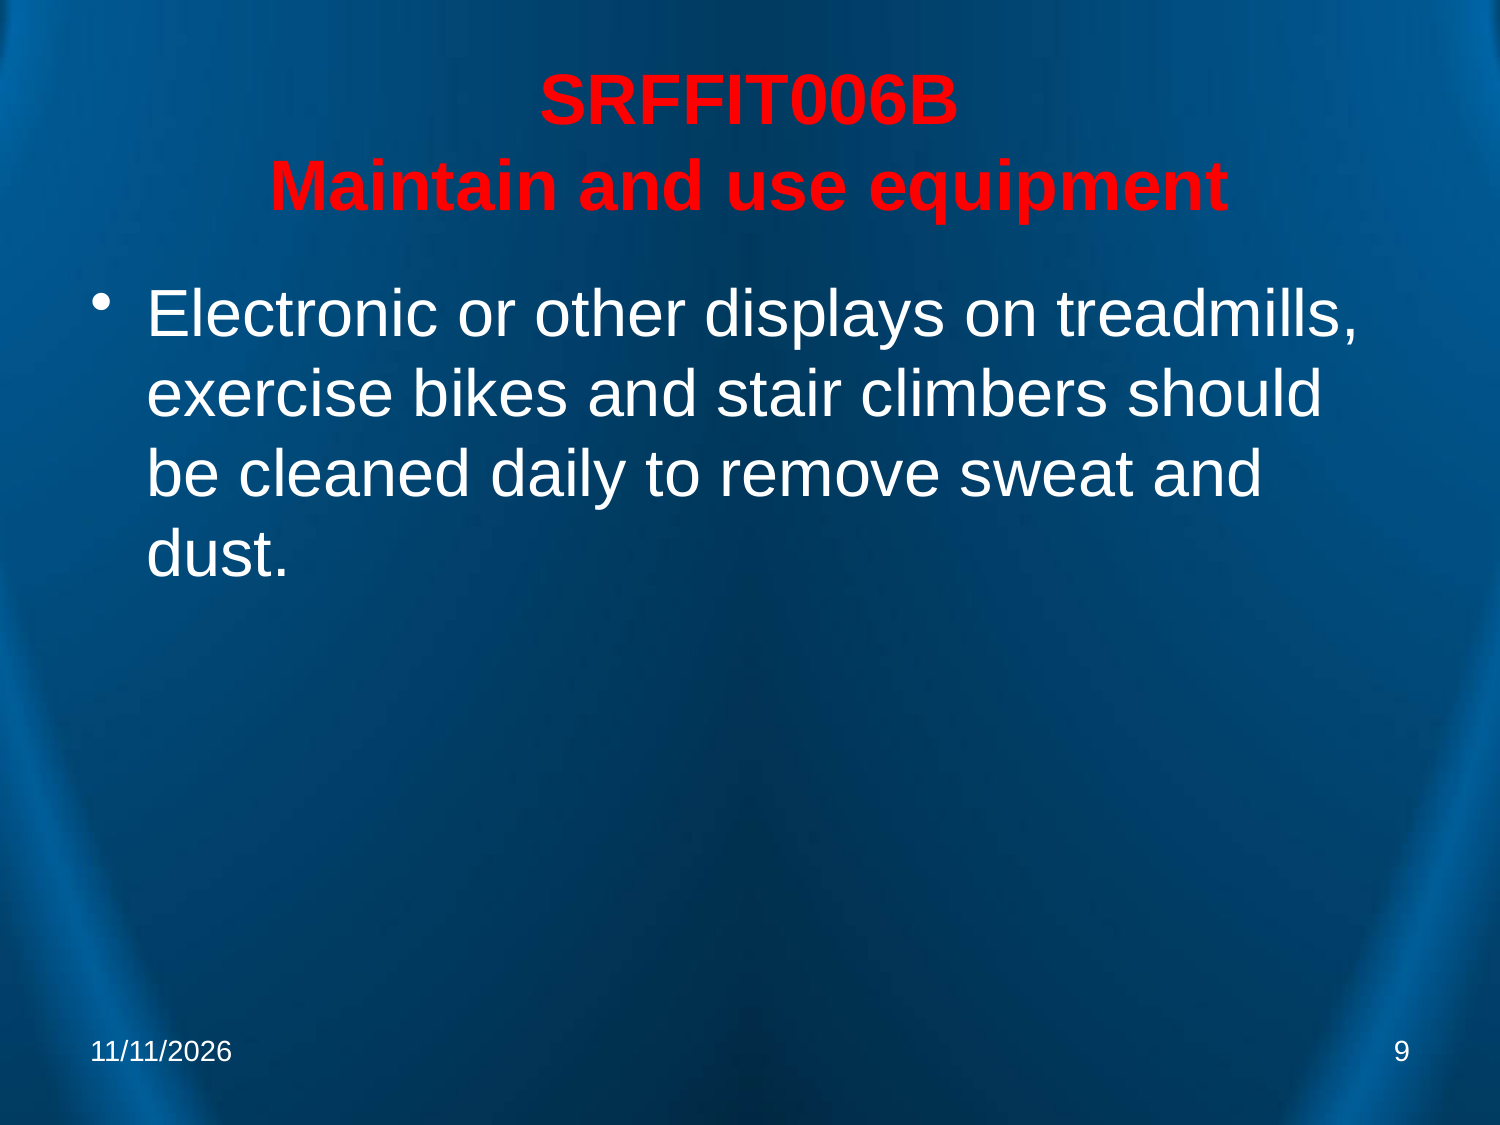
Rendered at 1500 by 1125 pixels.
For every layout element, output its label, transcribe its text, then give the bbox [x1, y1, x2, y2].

list Electronic or other displays on treadmills, exercise bikes and stair climbers should be cleaned daily to remove sweat and dust. [74, 262, 1426, 1006]
slide_number 9 [1074, 1024, 1426, 1103]
picture [0, 0, 1500, 1125]
title SRFFIT006B Maintain and use equipment [74, 44, 1426, 233]
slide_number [74, 1024, 426, 1103]
